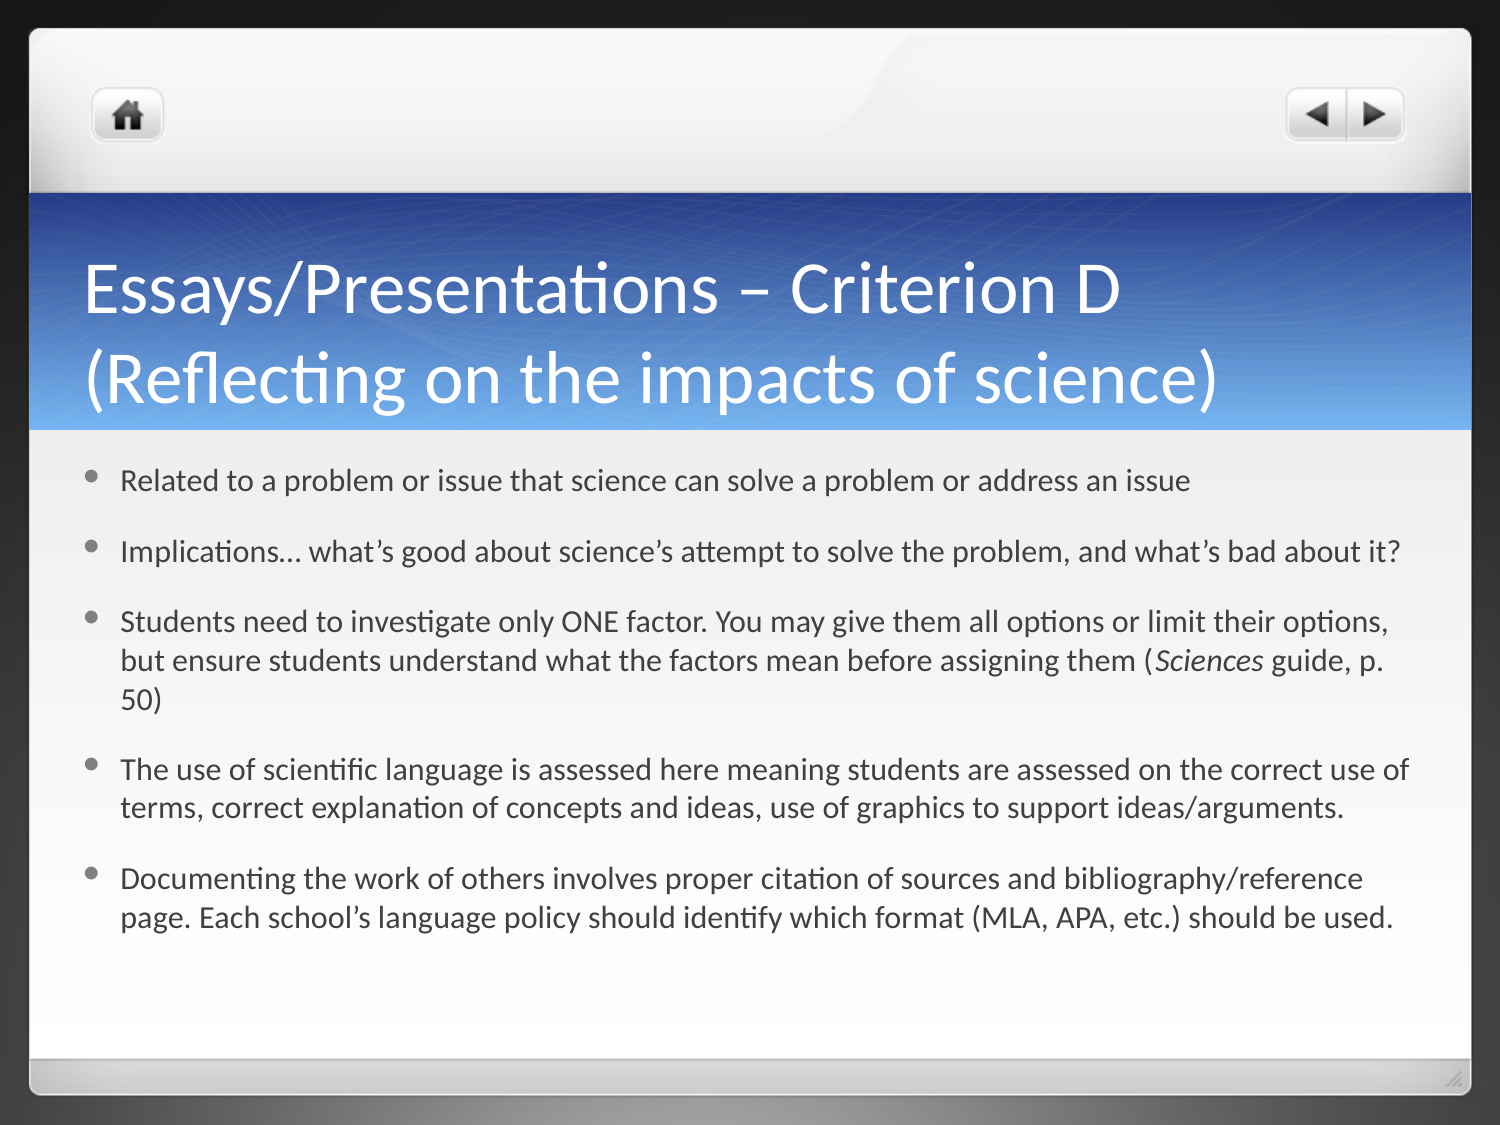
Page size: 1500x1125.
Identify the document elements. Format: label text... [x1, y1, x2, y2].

picture [0, 0, 1500, 1125]
list Related to a problem or issue that science can solve a problem or address an issue Implications… what’s good about science’s attempt to solve the problem, and what’s bad about it? Students need to investigate only ONE factor. You may give them all options or limit their options, but ensure students understand what the factors mean before assigning them (Sciences guide, p. 50) The use of scientific language is assessed here meaning students are assessed on the correct use of terms, correct explanation of concepts and ideas, use of graphics to support ideas/arguments. Documenting the work of others involves proper citation of sources and bibliography/reference page. Each school’s language policy should identify which format (MLA, APA, etc.) should be used. [68, 452, 1432, 1025]
title Essays/Presentations – Criterion D (Reflecting on the impacts of science) [68, 238, 1432, 427]
